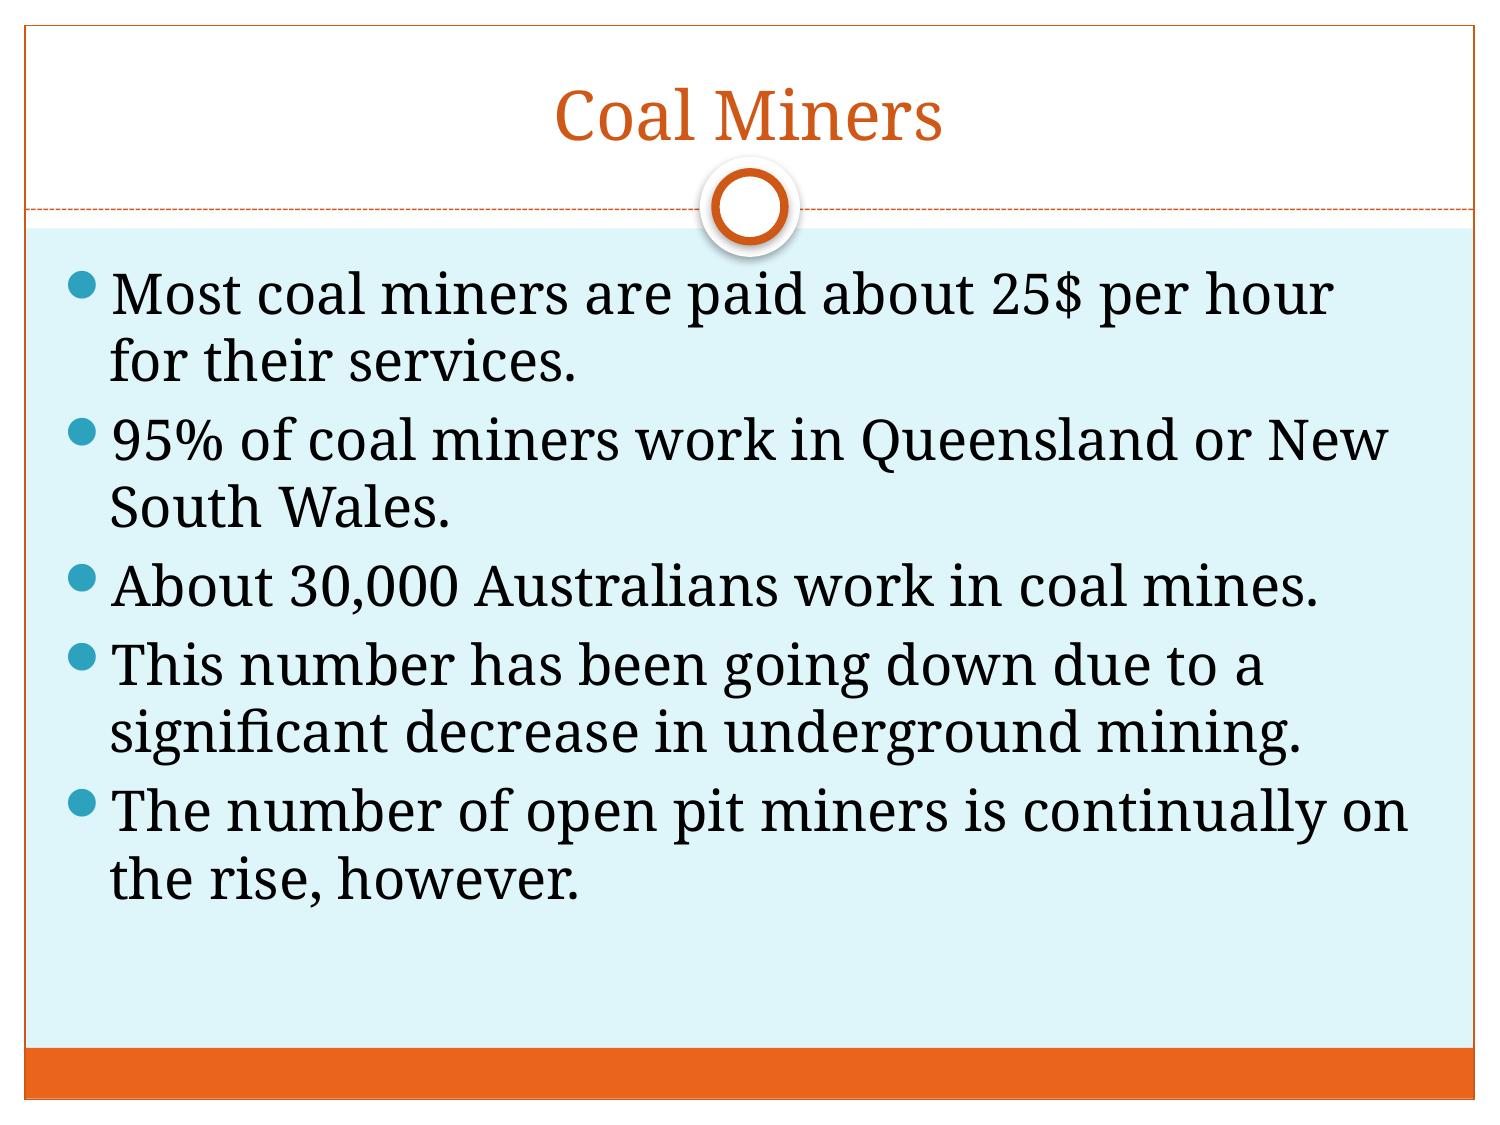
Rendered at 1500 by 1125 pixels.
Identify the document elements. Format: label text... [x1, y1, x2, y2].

title Coal Miners [49, 37, 1450, 162]
list Most coal miners are paid about 25$ per hour for their services. 95% of coal miners work in Queensland or New South Wales. About 30,000 Australians work in coal mines. This number has been going down due to a significant decrease in underground mining. The number of open pit miners is continually on the rise, however. [49, 250, 1445, 1001]
